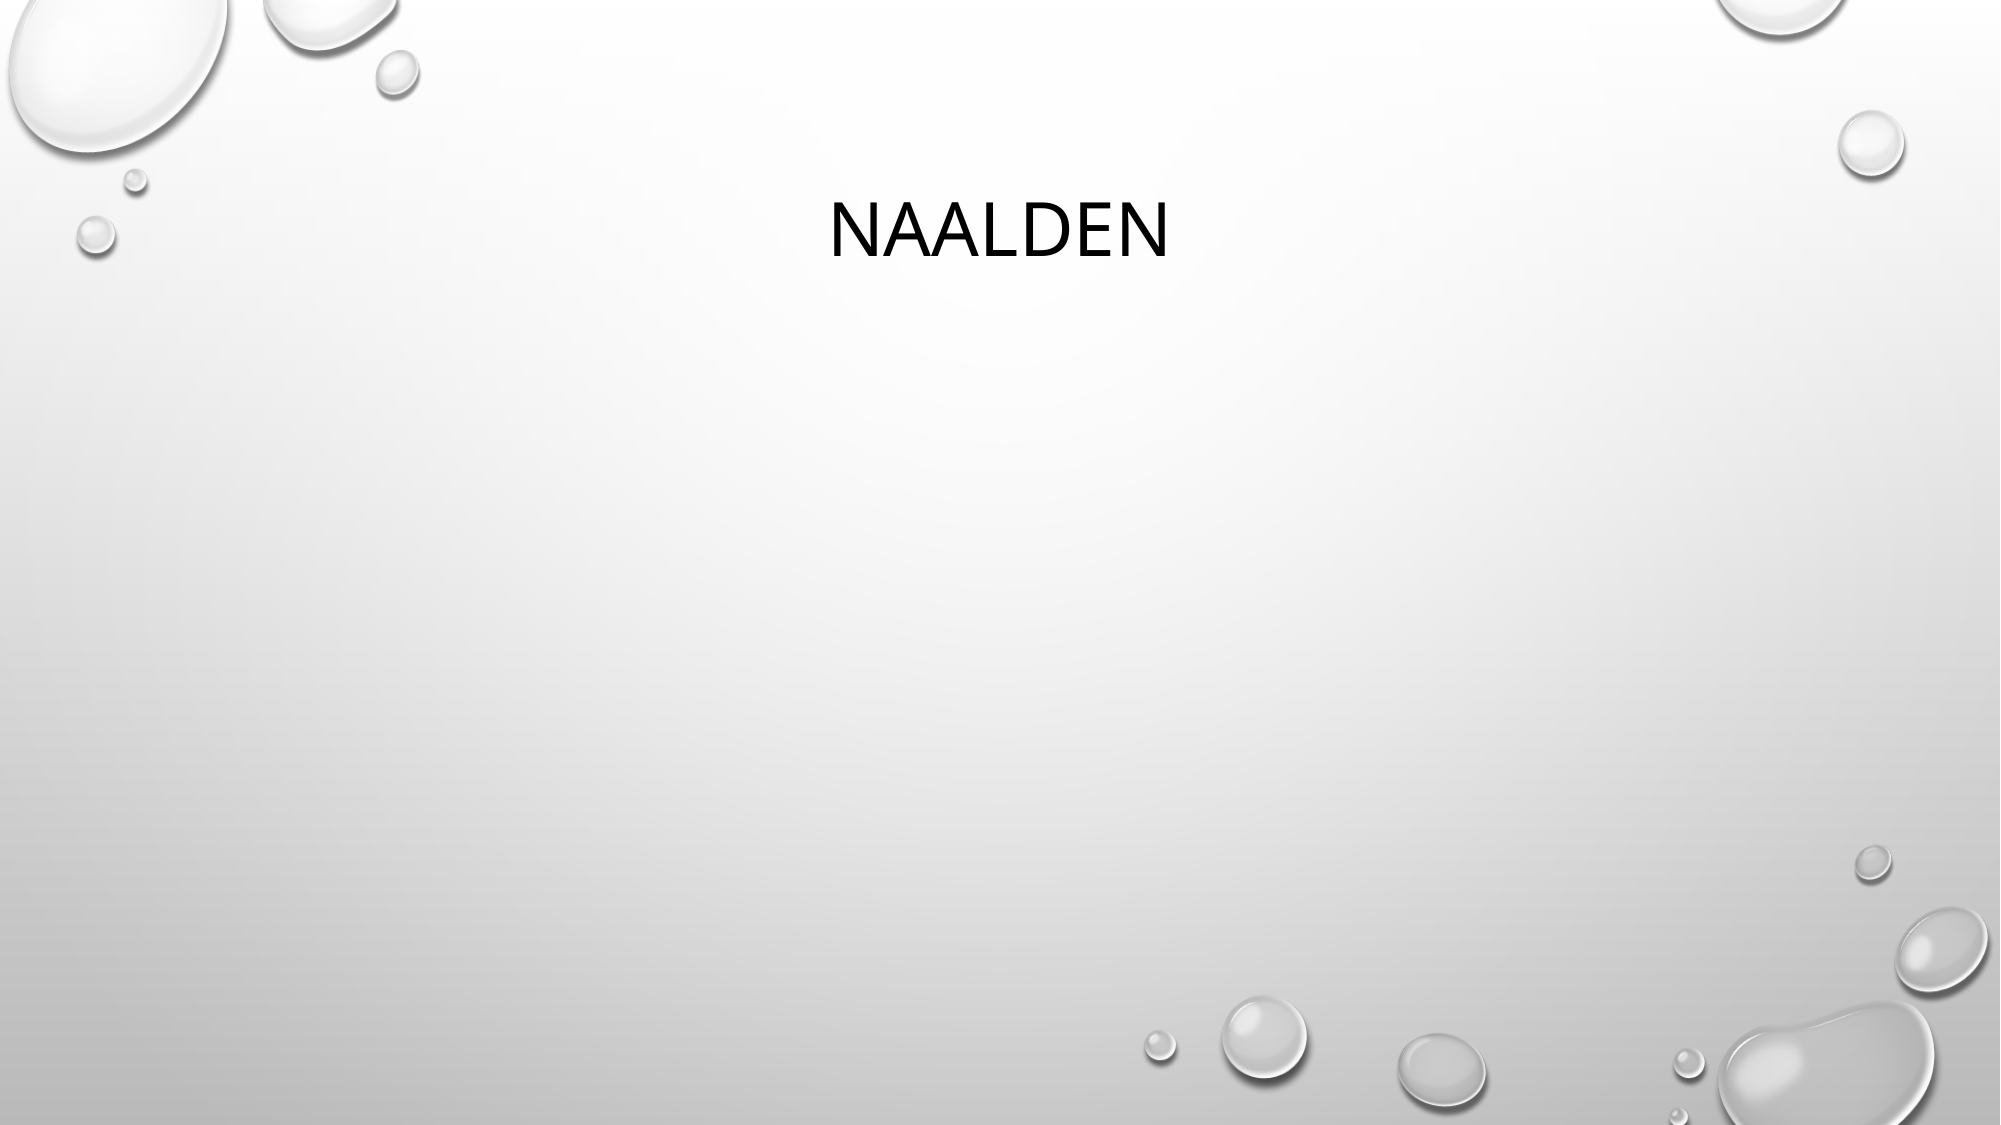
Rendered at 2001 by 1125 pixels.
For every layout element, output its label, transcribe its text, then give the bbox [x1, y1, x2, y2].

title Naalden [149, 101, 1851, 364]
picture [0, 0, 2000, 1125]
